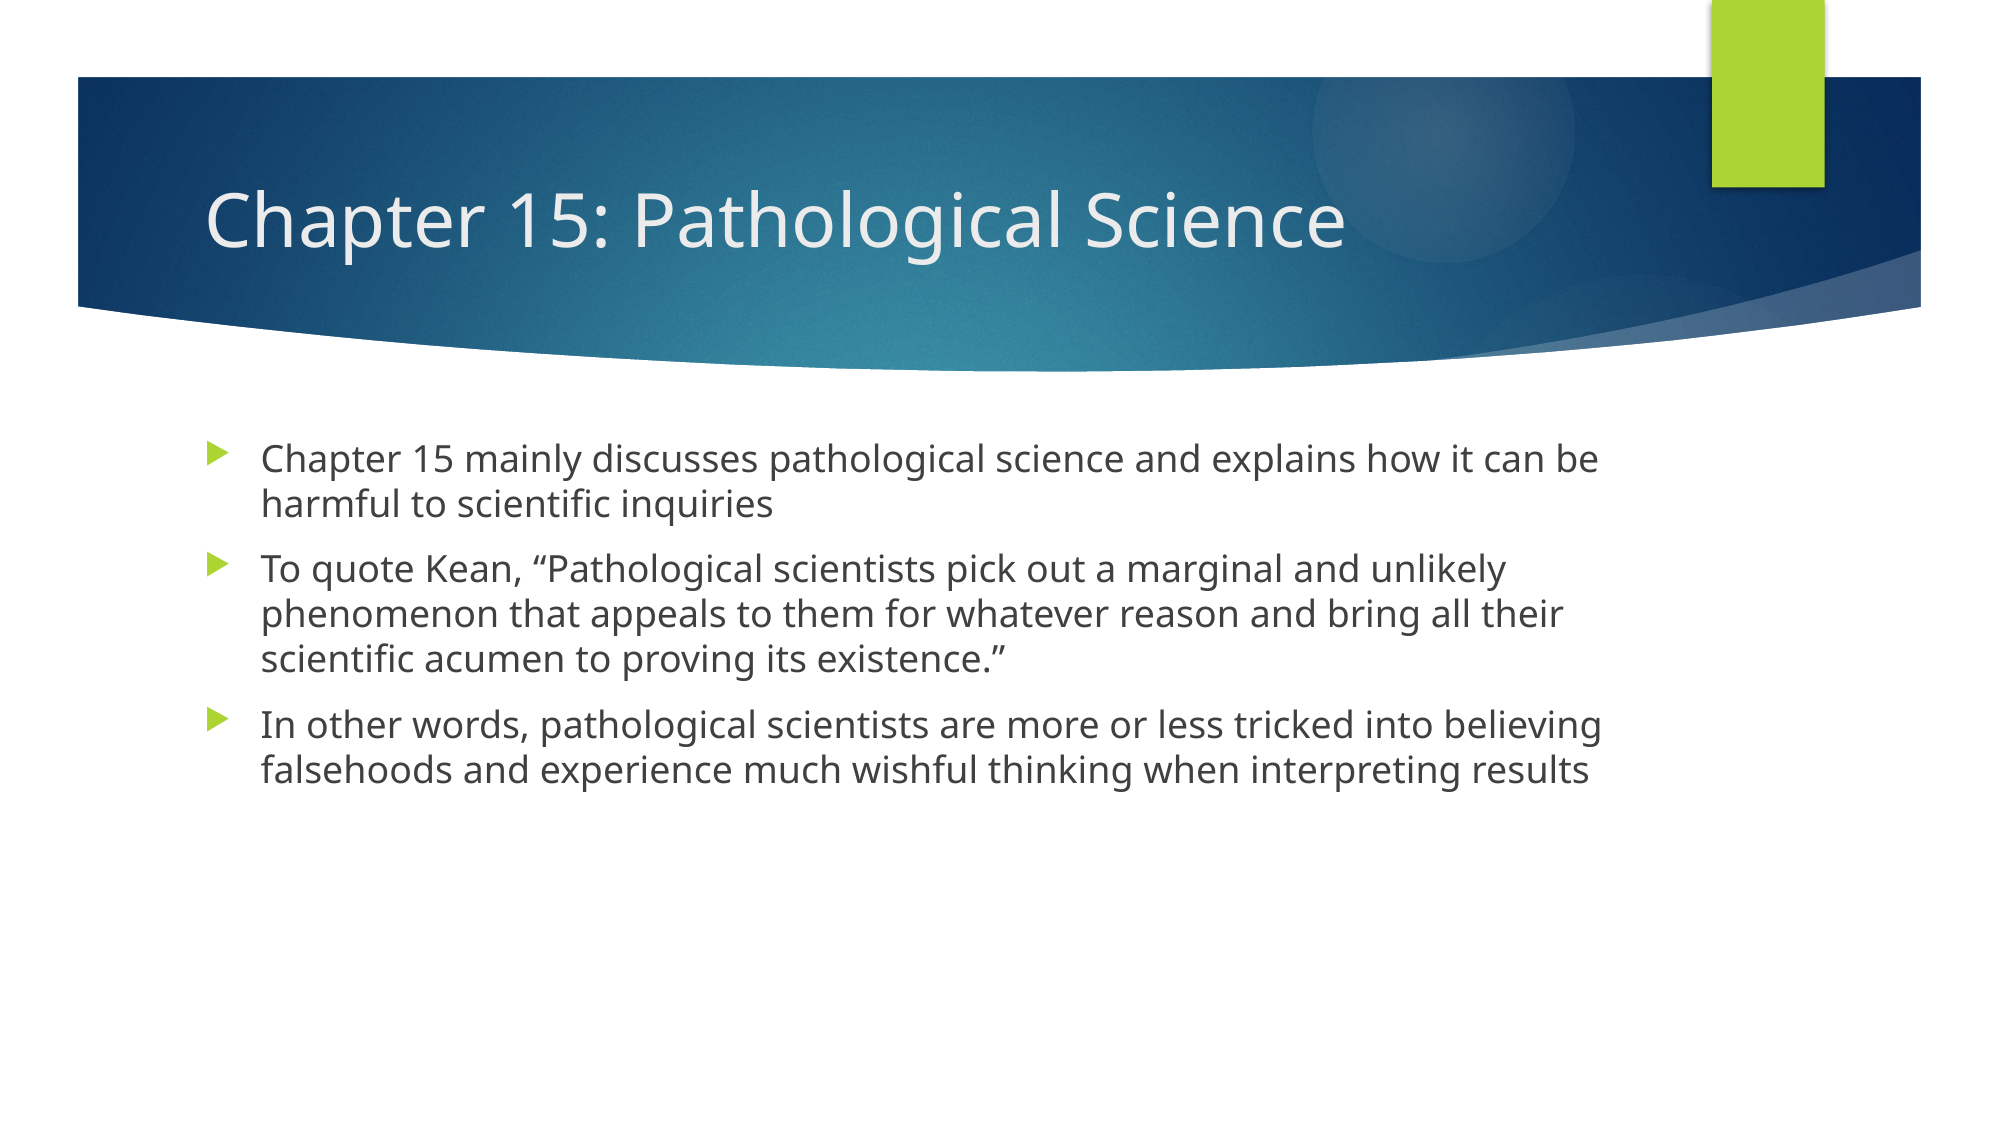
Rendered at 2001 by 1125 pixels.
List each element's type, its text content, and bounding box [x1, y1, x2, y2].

title Chapter 15: Pathological Science [189, 159, 1627, 276]
list Chapter 15 mainly discusses pathological science and explains how it can be harmful to scientific inquiries To quote Kean, “Pathological scientists pick out a marginal and unlikely phenomenon that appeals to them for whatever reason and bring all their scientific acumen to proving its existence.” In other words, pathological scientists are more or less tricked into believing falsehoods and experience much wishful thinking when interpreting results [189, 427, 1627, 988]
